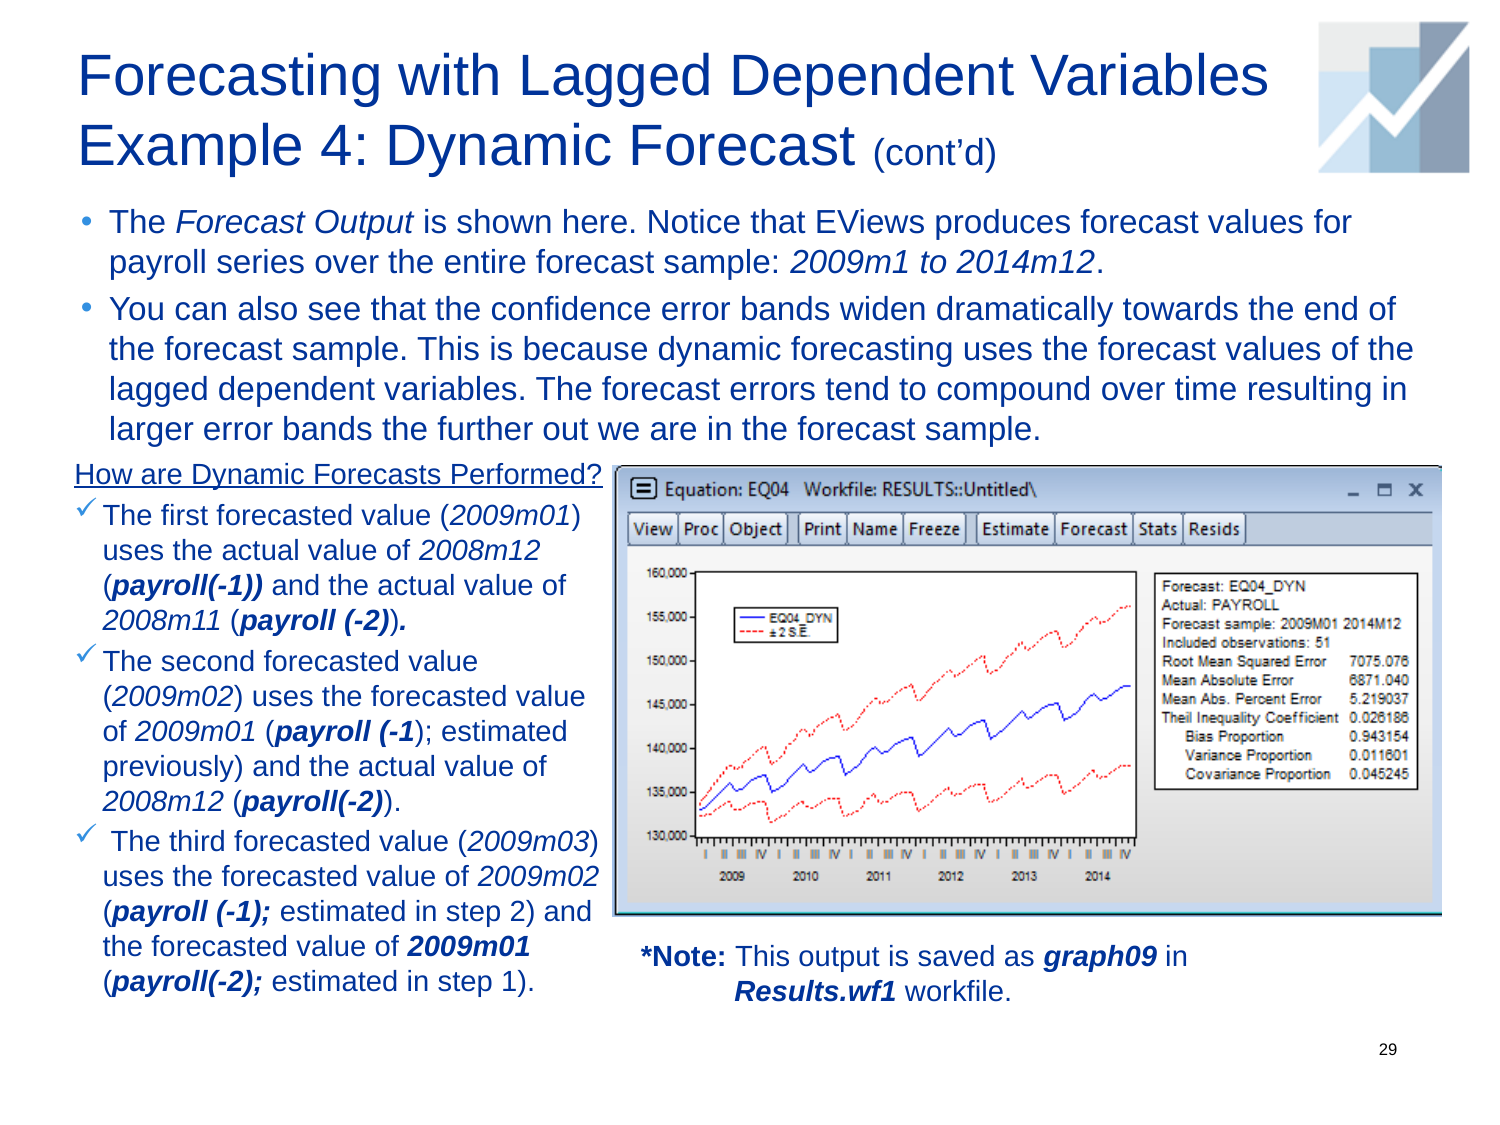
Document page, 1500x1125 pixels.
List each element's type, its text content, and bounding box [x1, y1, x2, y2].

text_box How are Dynamic Forecasts Performed? The first forecasted value (2009m01) uses the actual value of 2008m12 (payroll(-1)) and the actual value of 2008m11 (payroll (-2)). The second forecasted value (2009m02) uses the forecasted value of 2009m01 (payroll (-1); estimated previously) and the actual value of 2008m12 (payroll(-2)). The third forecasted value (2009m03) uses the forecasted value of 2009m02 (payroll (-1); estimated in step 2) and the forecasted value of 2009m01 (payroll(-2); estimated in step 1). [59, 447, 627, 1013]
title Forecasting with Lagged Dependent Variables Example 4: Dynamic Forecast (cont’d) [62, 0, 1297, 185]
text_box *Note: This output is saved as graph09 in Results.wf1 workfile. [626, 929, 1326, 1013]
picture [1300, 11, 1479, 181]
slide_number 29 [1262, 1015, 1413, 1067]
list The Forecast Output is shown here. Notice that EViews produces forecast values for payroll series over the entire forecast sample: 2009m1 to 2014m12. You can also see that the confidence error bands widen dramatically towards the end of the forecast sample. This is because dynamic forecasting uses the forecast values of the lagged dependent variables. The forecast errors tend to compound over time resulting in larger error bands the further out we are in the forecast sample. [65, 193, 1439, 463]
picture [611, 465, 1443, 918]
